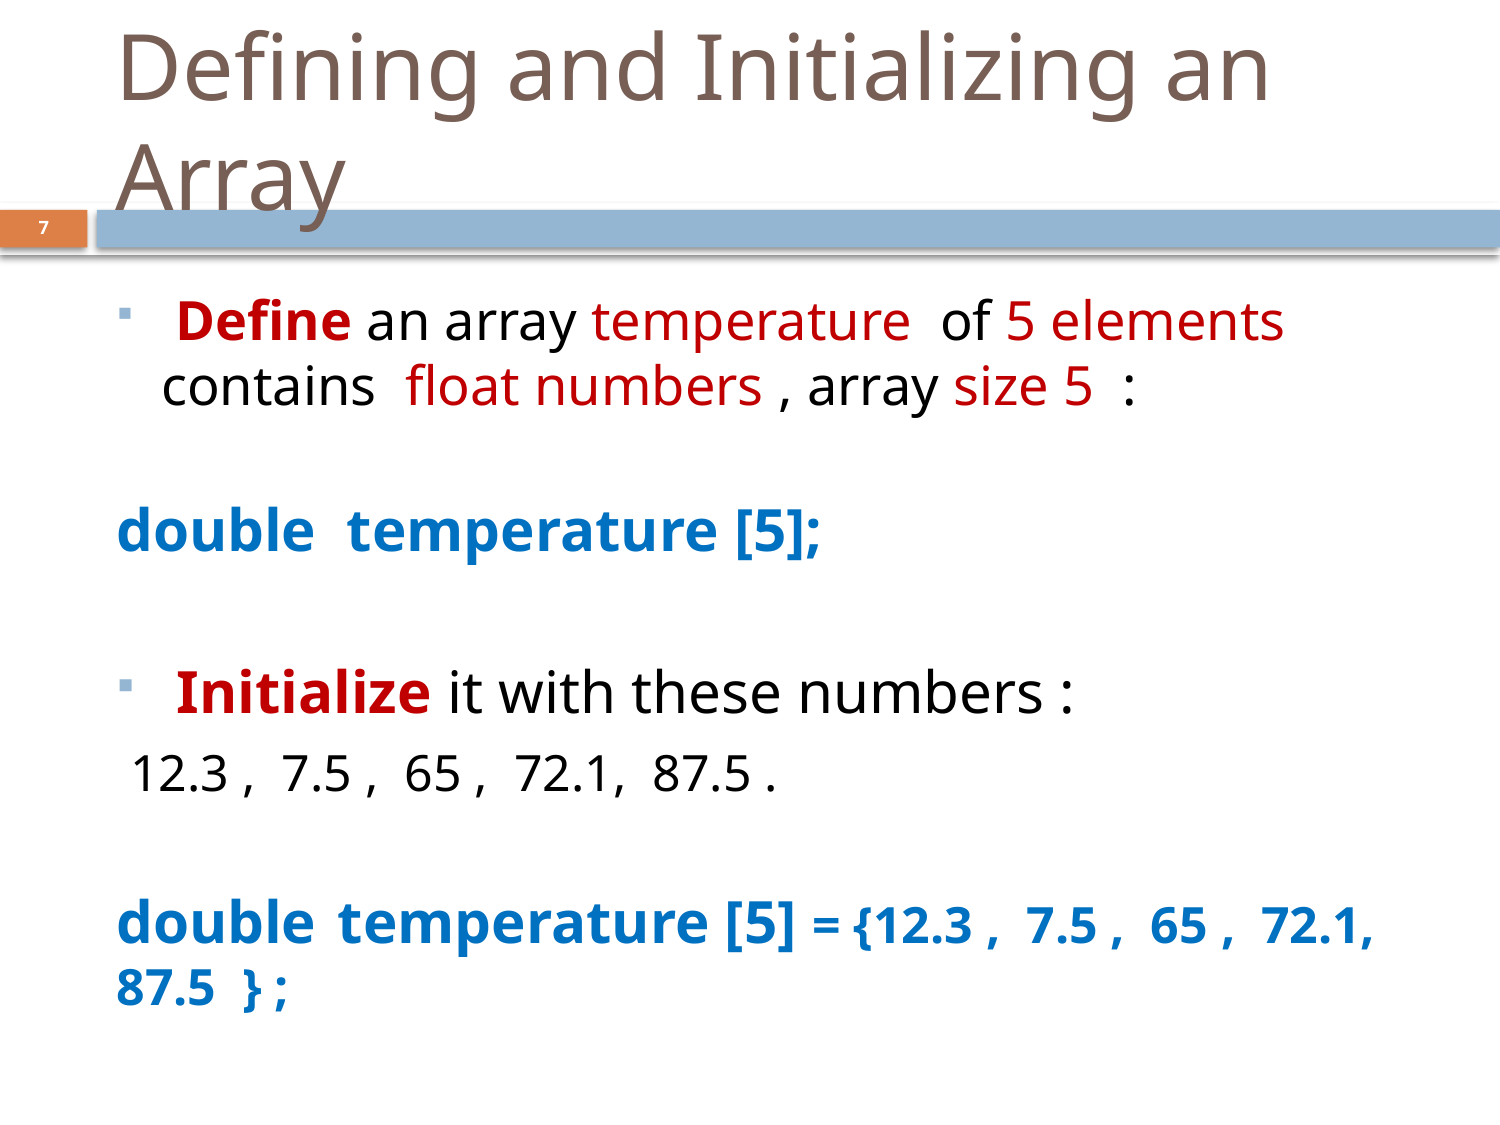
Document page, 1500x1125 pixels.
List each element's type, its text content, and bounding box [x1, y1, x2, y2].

list Define an array temperature of 5 elements contains float numbers , array size 5 : double temperature [5]; Initialize it with these numbers : 12.3 , 7.5 , 65 , 72.1, 87.5 . double temperature [5] = {12.3 , 7.5 , 65 , 72.1, 87.5 } ; [41, 278, 1459, 1071]
slide_number 7 [0, 208, 88, 249]
title Defining and Initializing an Array [100, 37, 1439, 201]
